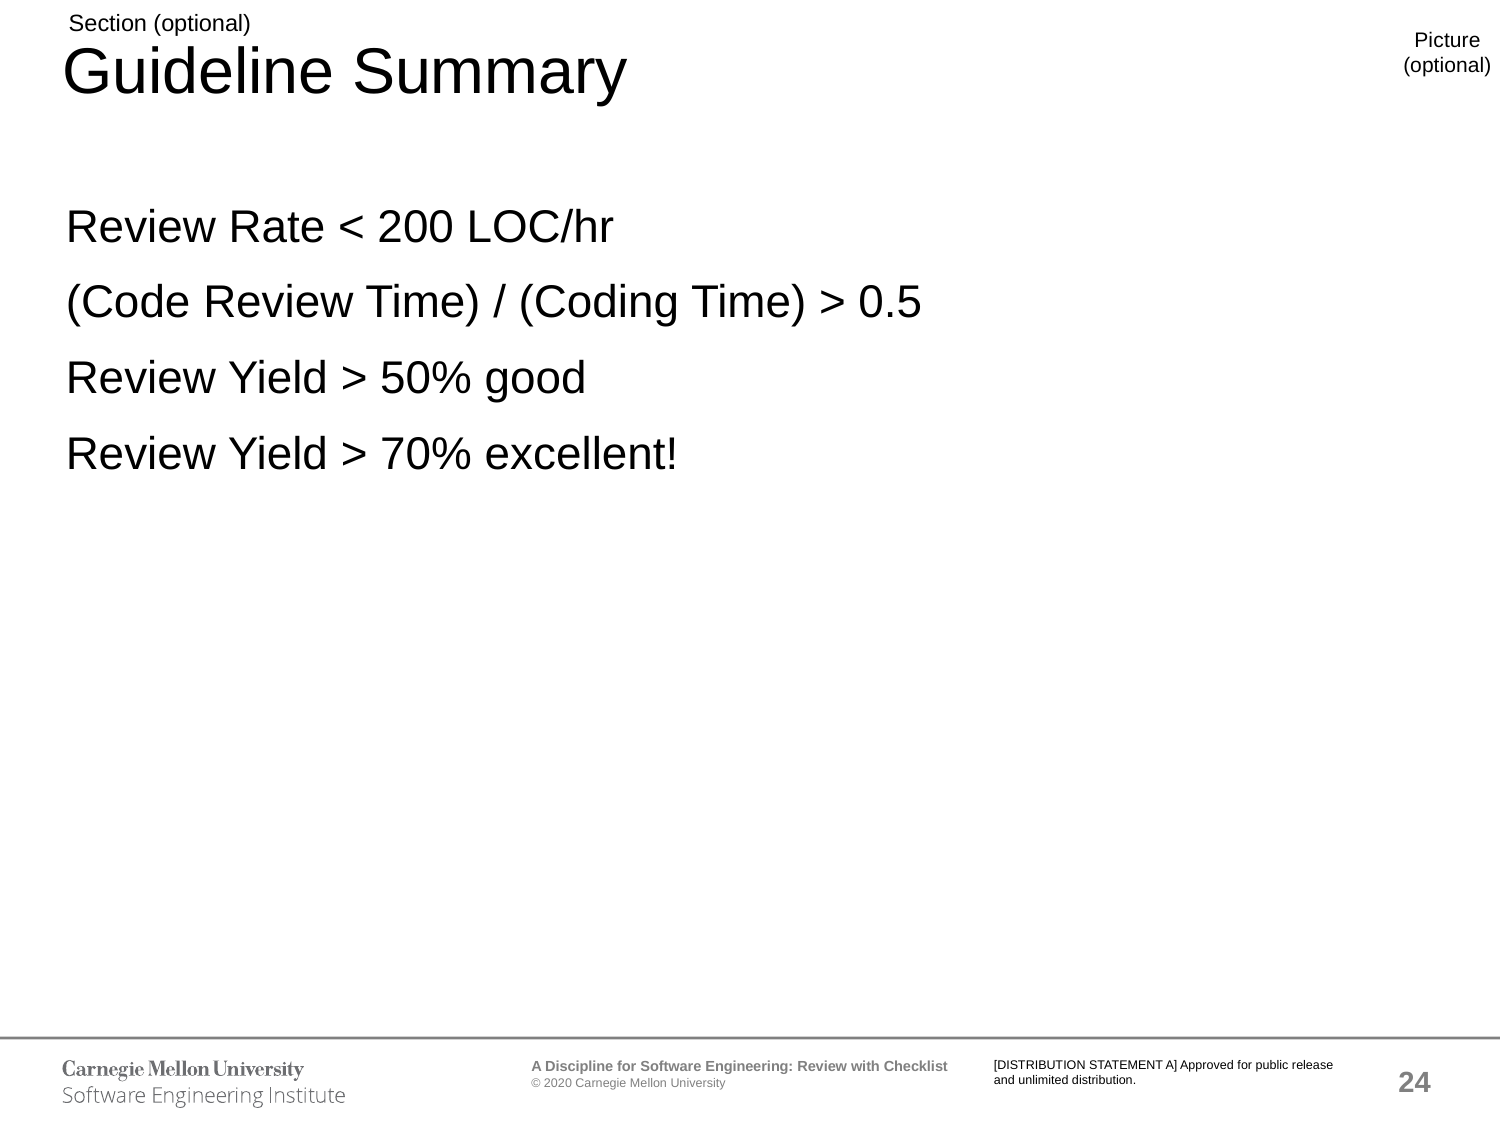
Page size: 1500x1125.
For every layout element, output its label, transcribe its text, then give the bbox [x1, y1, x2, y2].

title Guideline Summary [62, 37, 1338, 182]
list Review Rate < 200 LOC/hr (Code Review Time) / (Coding Time) > 0.5 Review Yield > 50% good Review Yield > 70% excellent! [65, 196, 1431, 1019]
